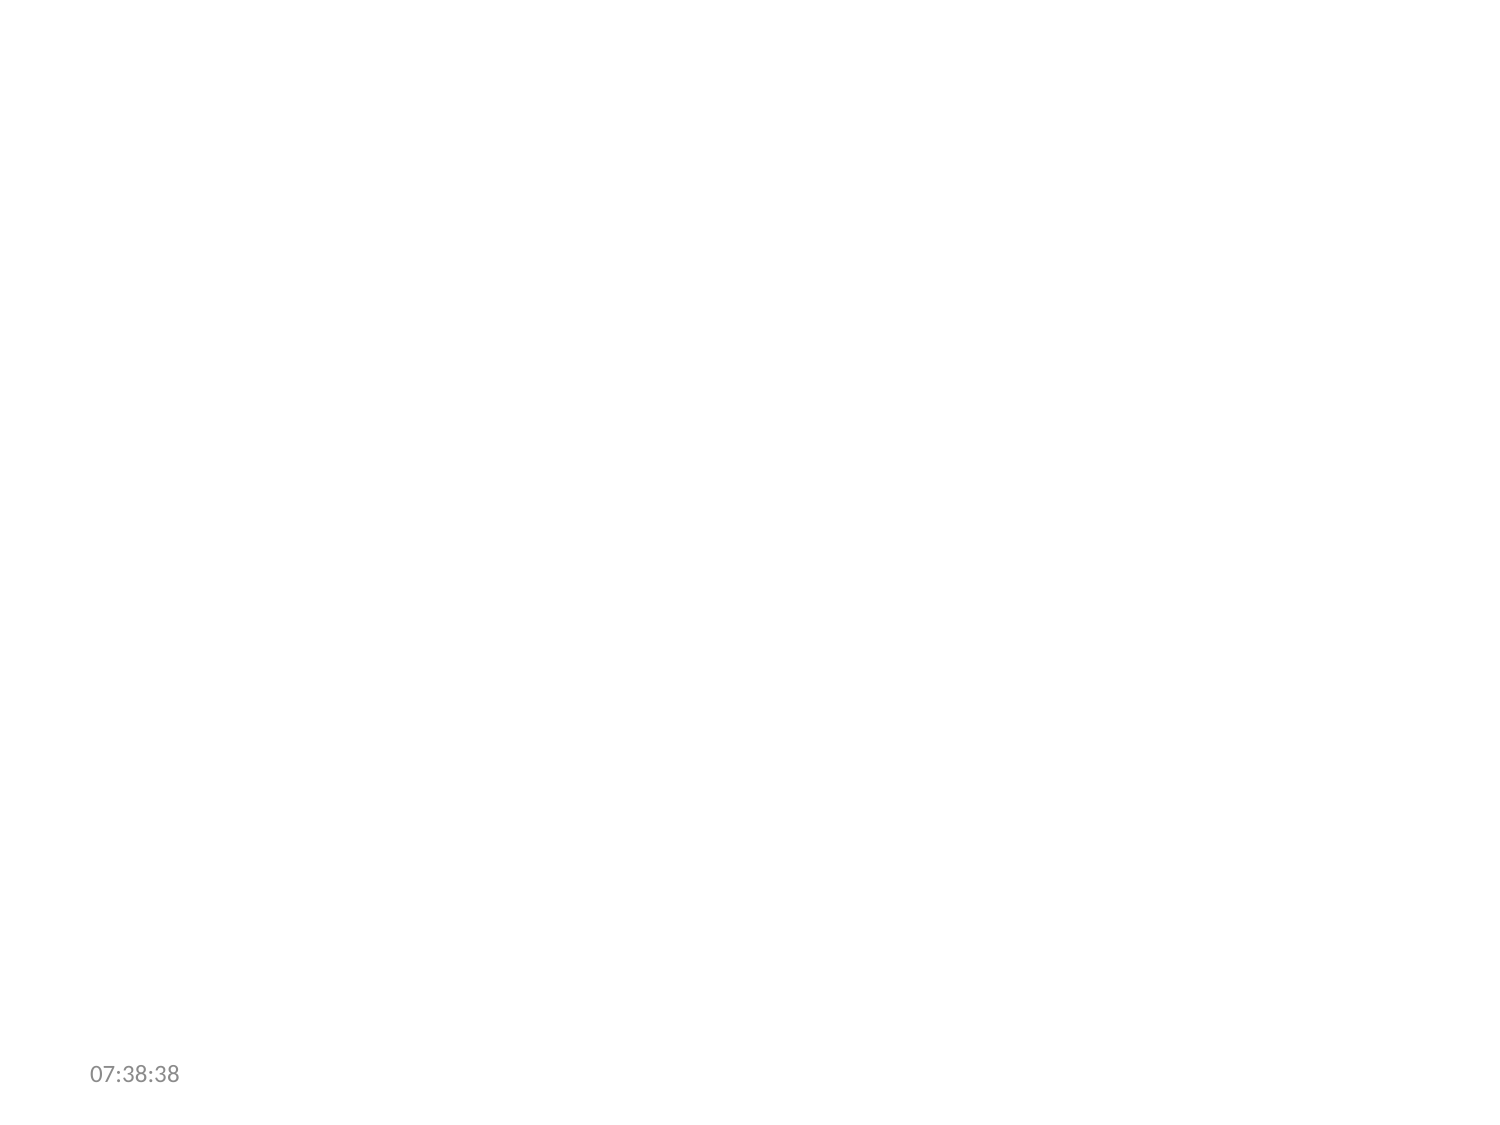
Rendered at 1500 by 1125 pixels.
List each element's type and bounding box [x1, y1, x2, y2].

slide_number [75, 1042, 425, 1103]
